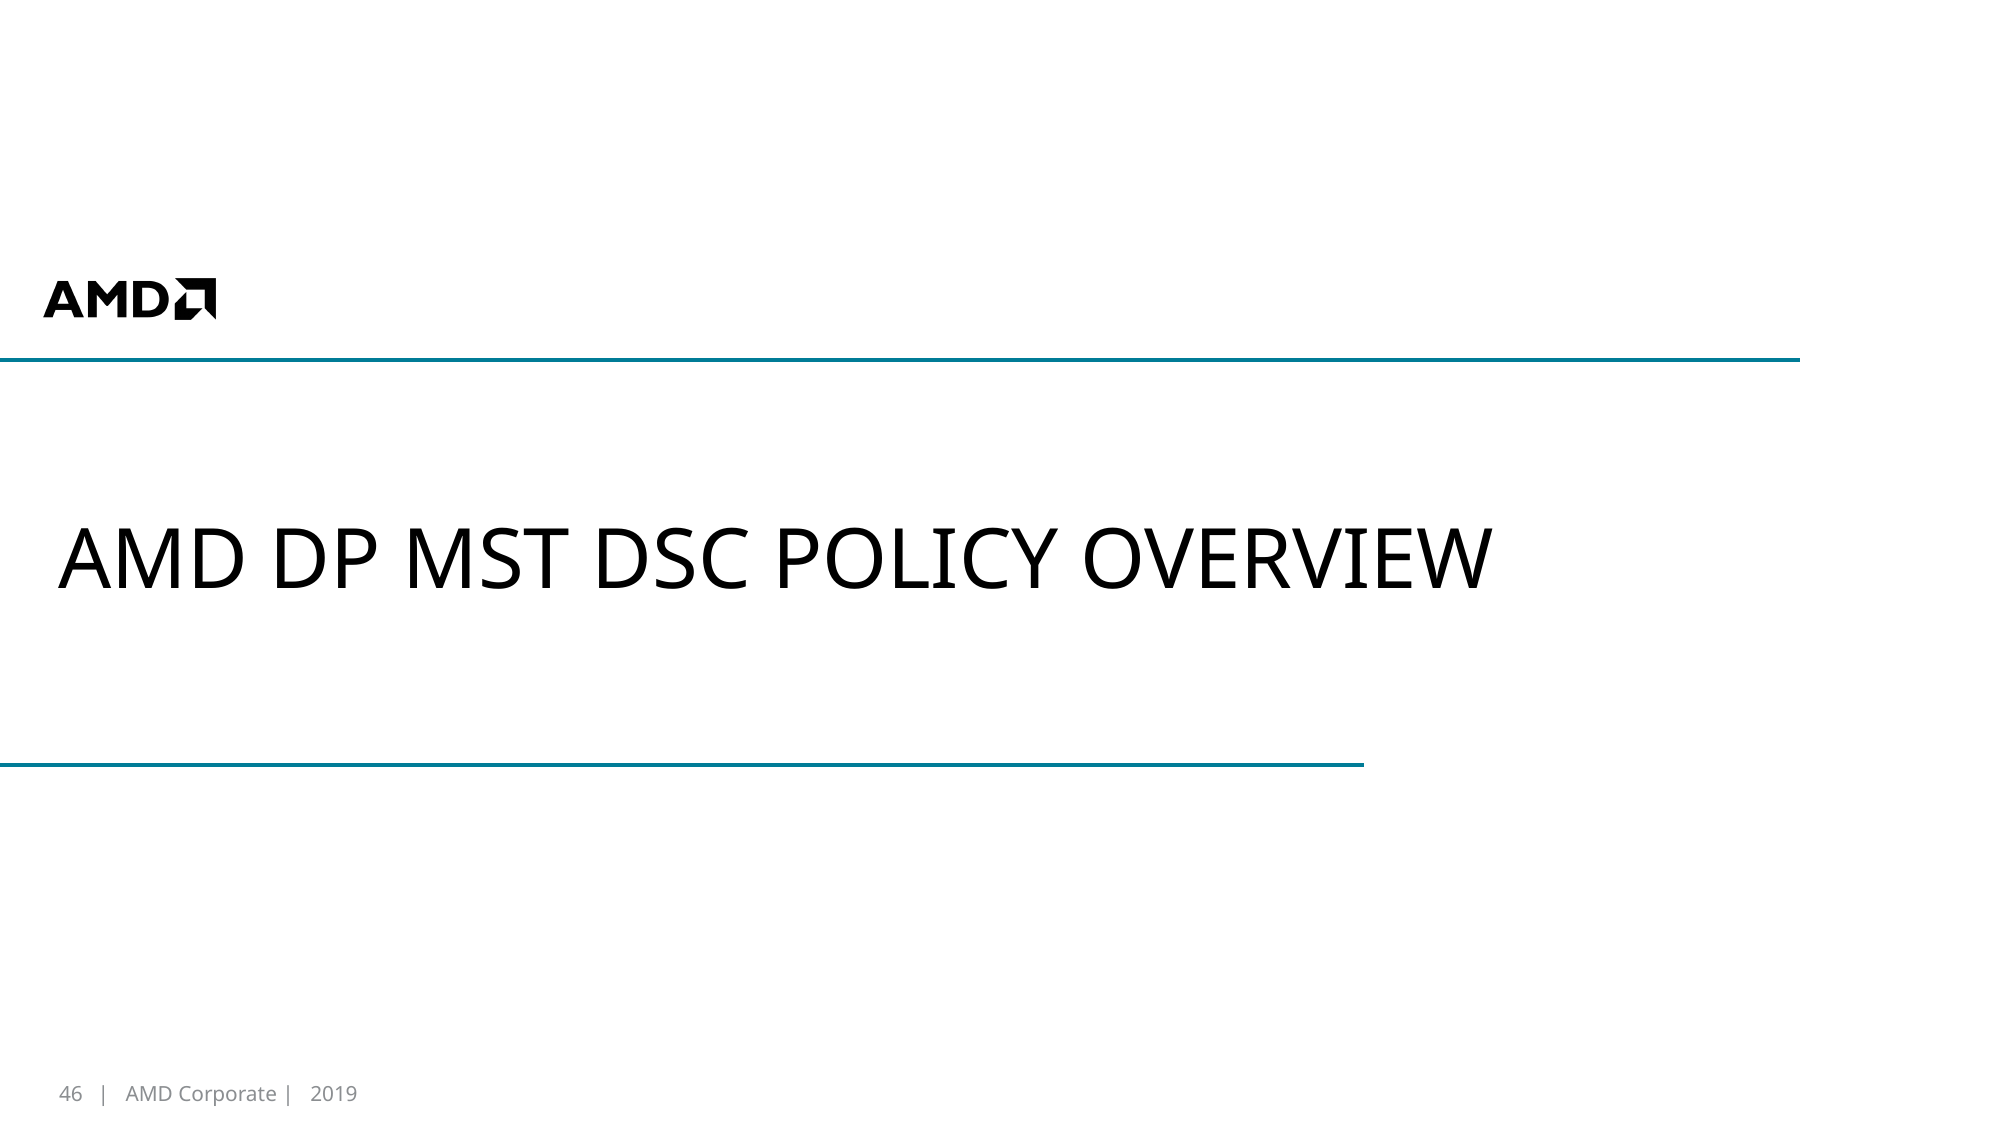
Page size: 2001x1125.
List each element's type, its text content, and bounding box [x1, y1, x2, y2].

slide_number 46 [0, 1065, 98, 1125]
picture [43, 278, 216, 320]
footer | AMD Corporate | 2019 [98, 1065, 773, 1125]
title AMD DP MST DSC POLICY OVERVIEW [43, 395, 1957, 728]
